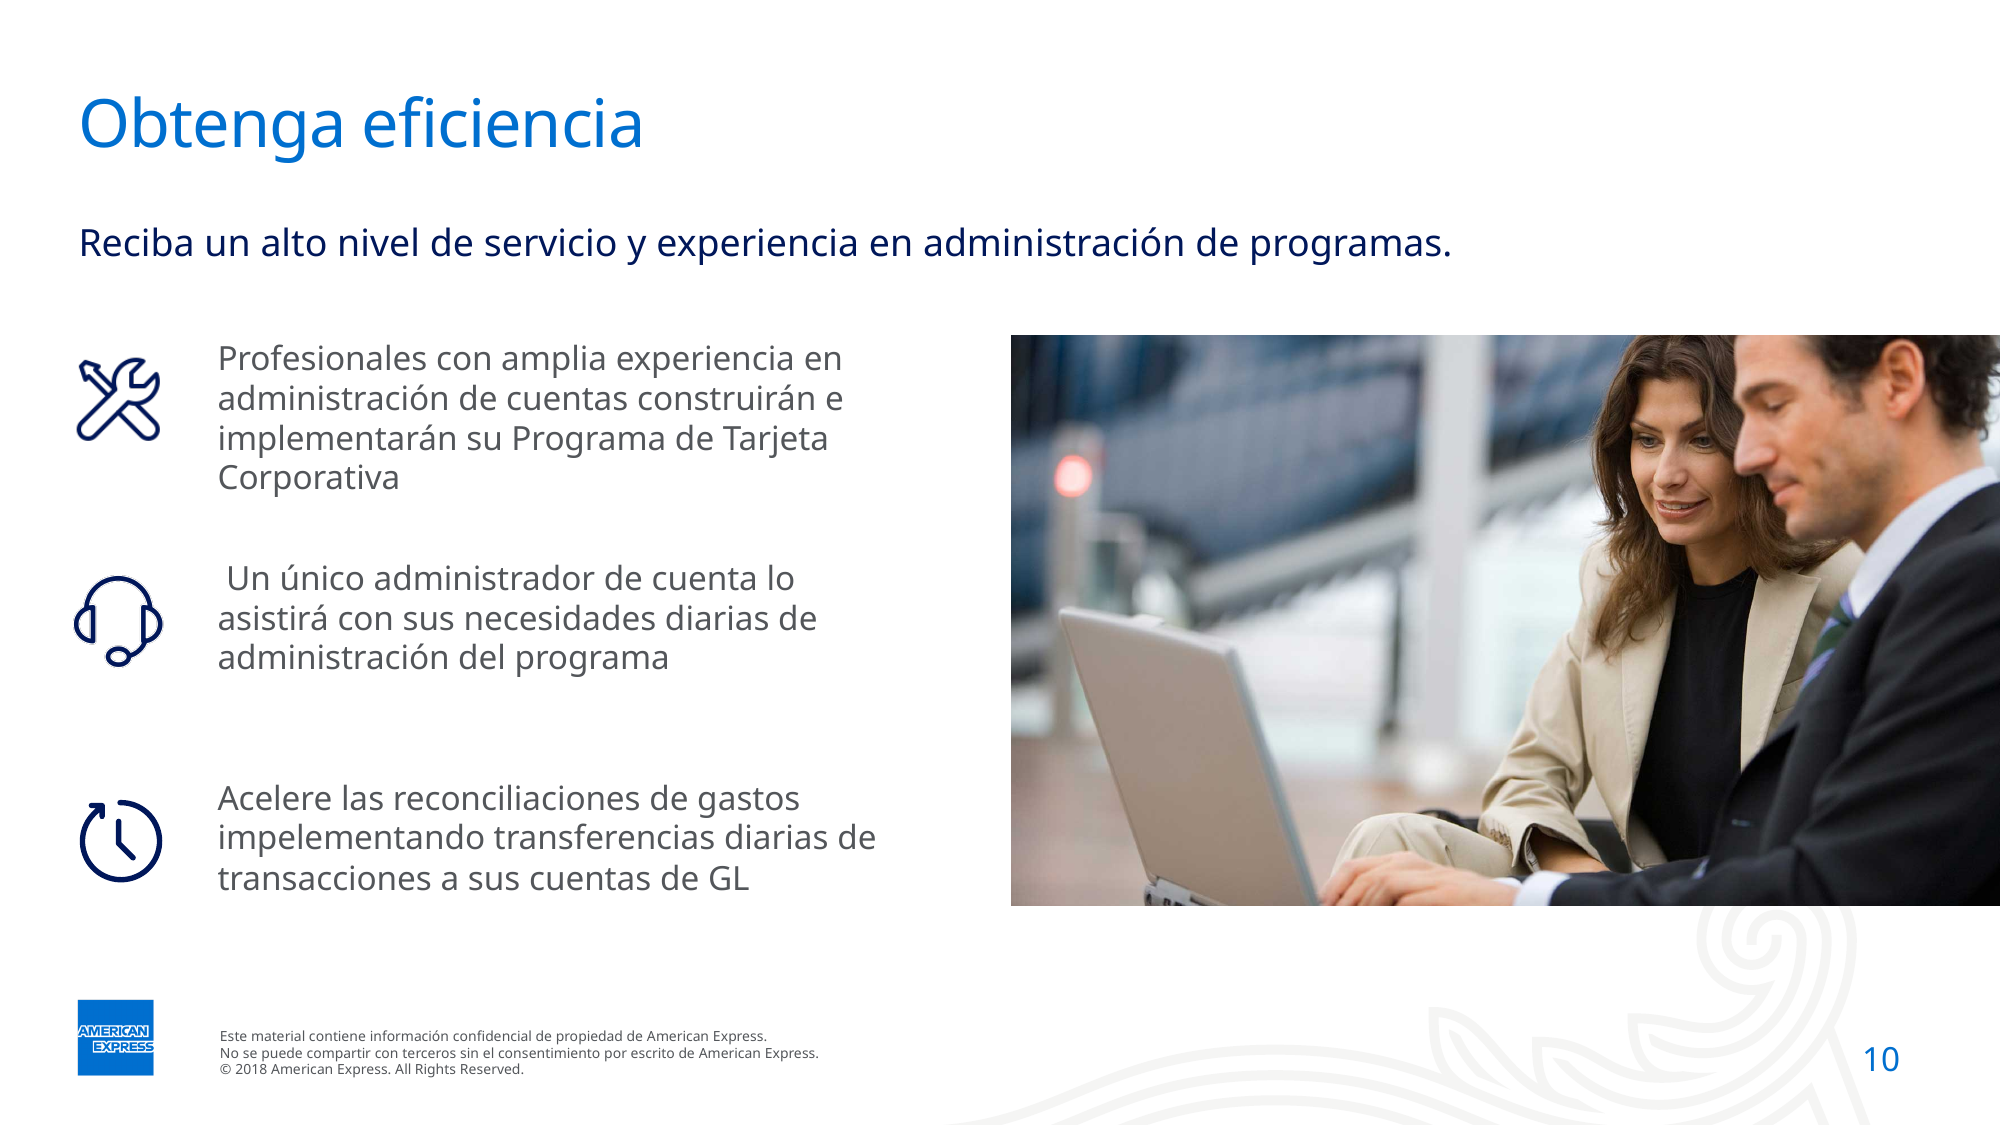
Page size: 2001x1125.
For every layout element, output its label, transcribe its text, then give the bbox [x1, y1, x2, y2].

picture [1011, 335, 2000, 906]
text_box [68, 336, 935, 507]
title Obtenga eficiencia [78, 90, 1879, 192]
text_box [79, 776, 903, 906]
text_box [61, 556, 840, 686]
slide_number 10 [1800, 1033, 1900, 1084]
picture [65, 987, 166, 1088]
text_box Reciba un alto nivel de servicio y experiencia en administración de programas. [78, 210, 1538, 264]
